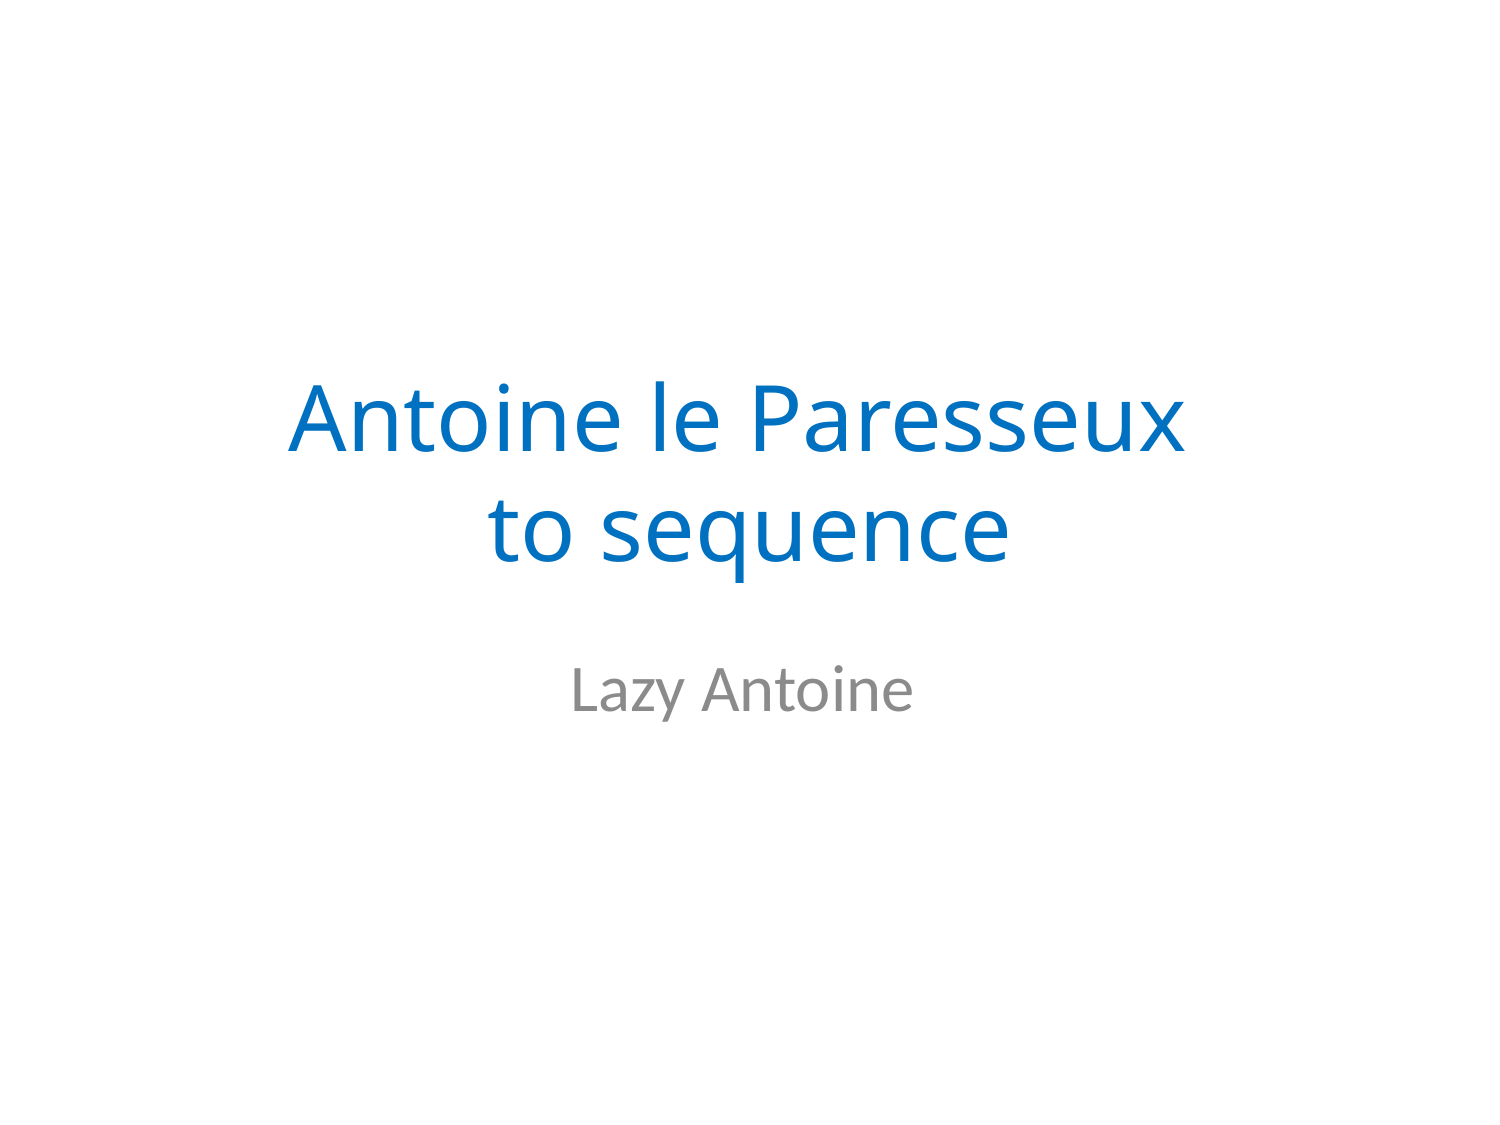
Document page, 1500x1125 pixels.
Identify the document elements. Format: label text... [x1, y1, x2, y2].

subtitle Lazy Antoine [225, 637, 1275, 925]
title Antoine le Paresseux to sequence [112, 349, 1388, 591]
